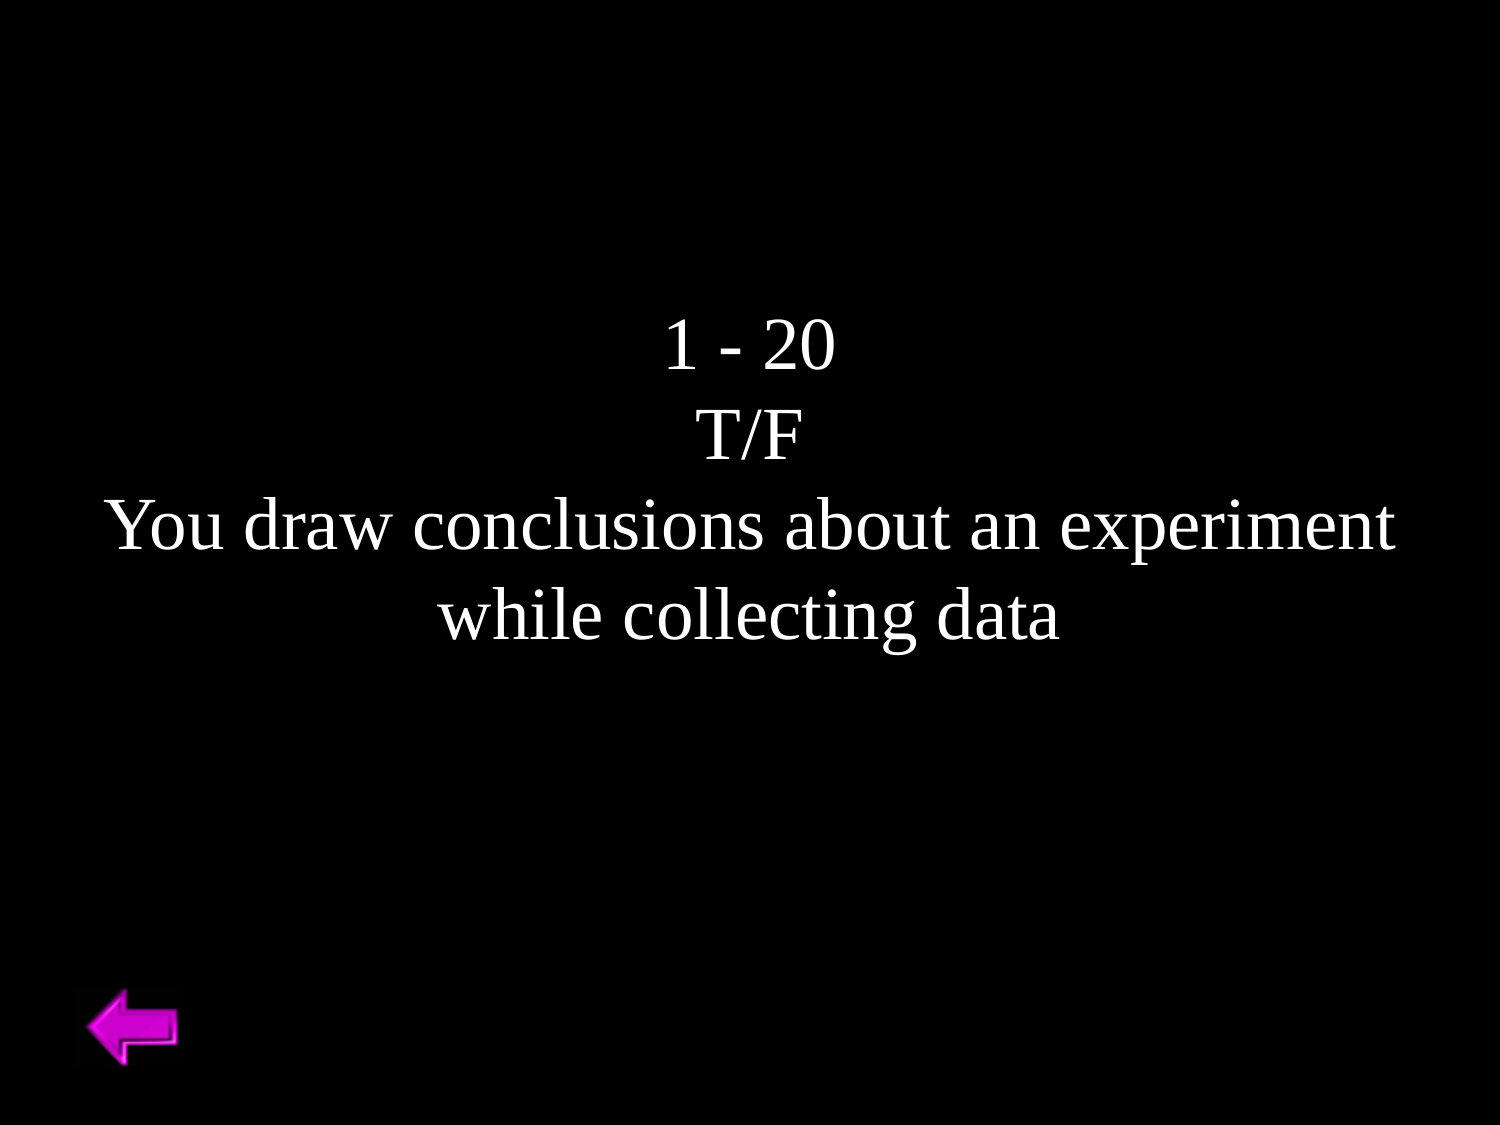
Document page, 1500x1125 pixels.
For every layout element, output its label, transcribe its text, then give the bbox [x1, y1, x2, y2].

text_box 1 - 20 T/F You draw conclusions about an experiment while collecting data [0, 287, 1500, 663]
picture [74, 987, 183, 1066]
